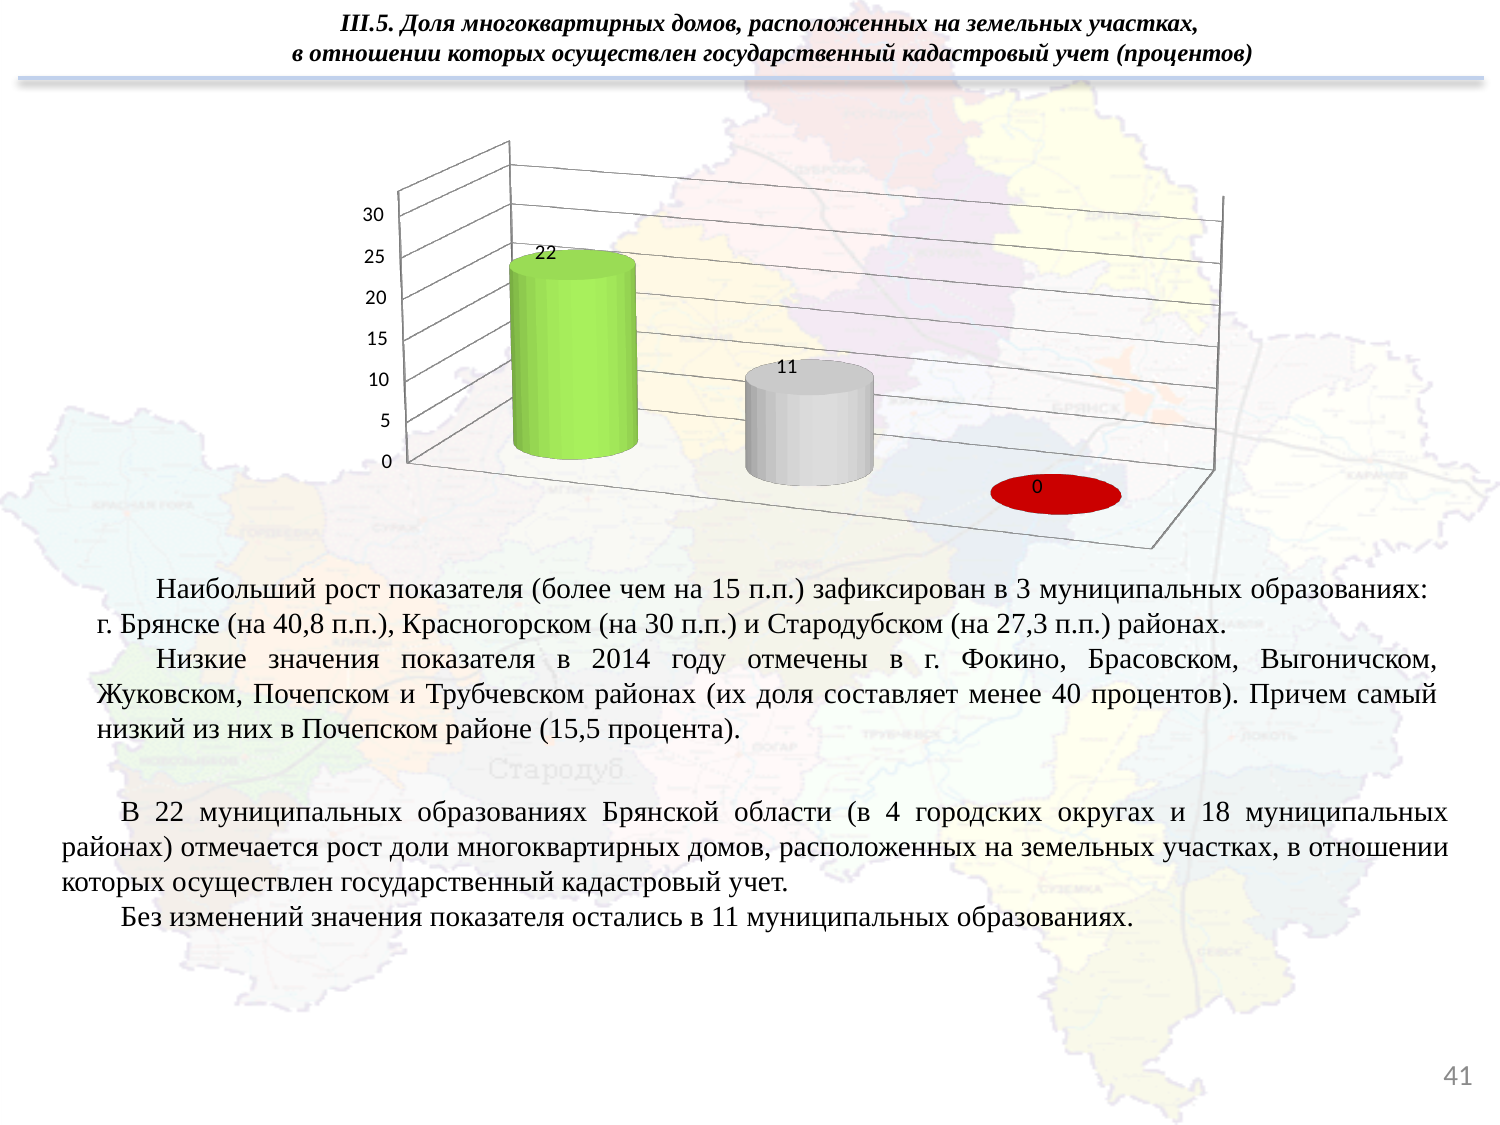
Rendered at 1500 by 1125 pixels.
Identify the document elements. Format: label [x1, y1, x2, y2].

text_box [1399, 1034, 1488, 1113]
text_box [52, 0, 1494, 74]
chart [257, 140, 1278, 563]
text_box [82, 562, 1454, 752]
text_box [46, 785, 1465, 940]
